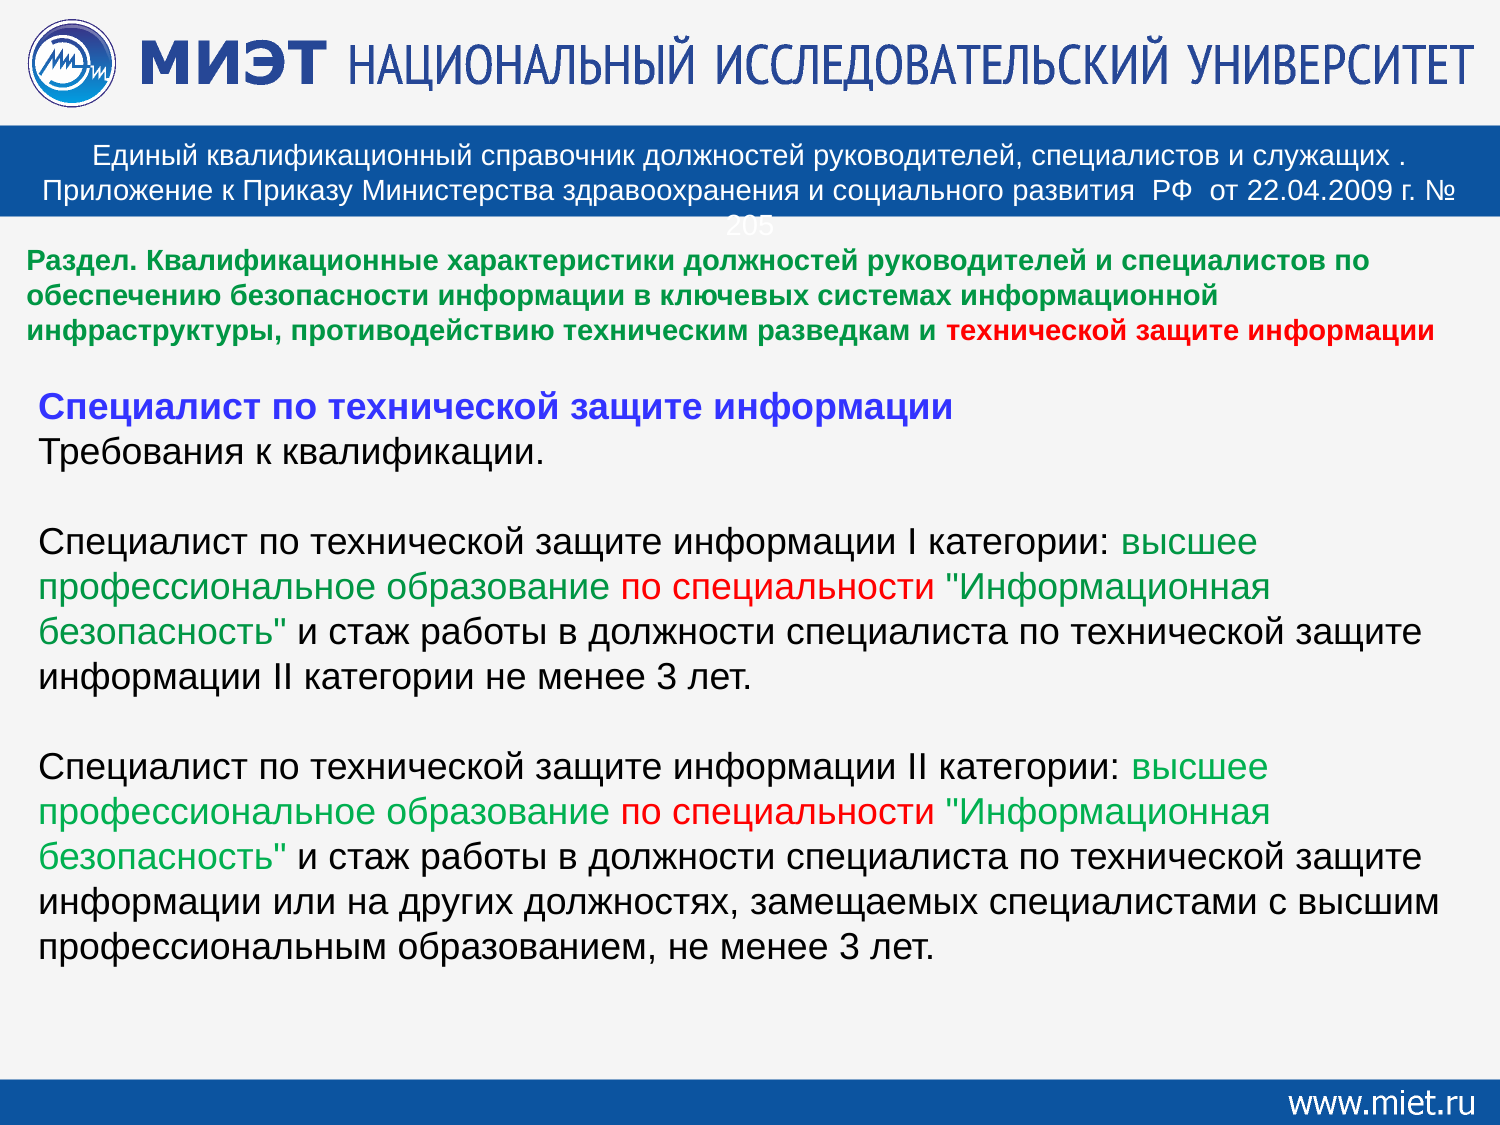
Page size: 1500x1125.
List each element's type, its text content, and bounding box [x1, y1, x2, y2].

picture [0, 0, 1500, 128]
picture [0, 249, 1500, 1125]
text_box Единый квалификационный справочник должностей руководителей, специалистов и служащих . Приложение к Приказу Министерства здравоохранения и социального развития РФ от 22.04.2009 г. № 205 [0, 128, 1500, 249]
text_box Специалист по технической защите информации Требования к квалификации. Специалист по технической защите информации I категории: высшее профессиональное образование по специальности "Информационная безопасность" и стаж работы в должности специалиста по технической защите информации II категории не менее 3 лет. Специалист по технической защите информации II категории: высшее профессиональное образование по специальности "Информационная безопасность" и стаж работы в должности специалиста по технической защите информации или на других должностях, замещаемых специалистами с высшим профессиональным образованием, не менее 3 лет. [23, 374, 1477, 975]
text_box Раздел. Квалификационные характеристики должностей руководителей и специалистов по обеспечению безопасности информации в ключевых системах информационной инфраструктуры, противодействию техническим разведкам и технической защите информации [11, 249, 1489, 354]
